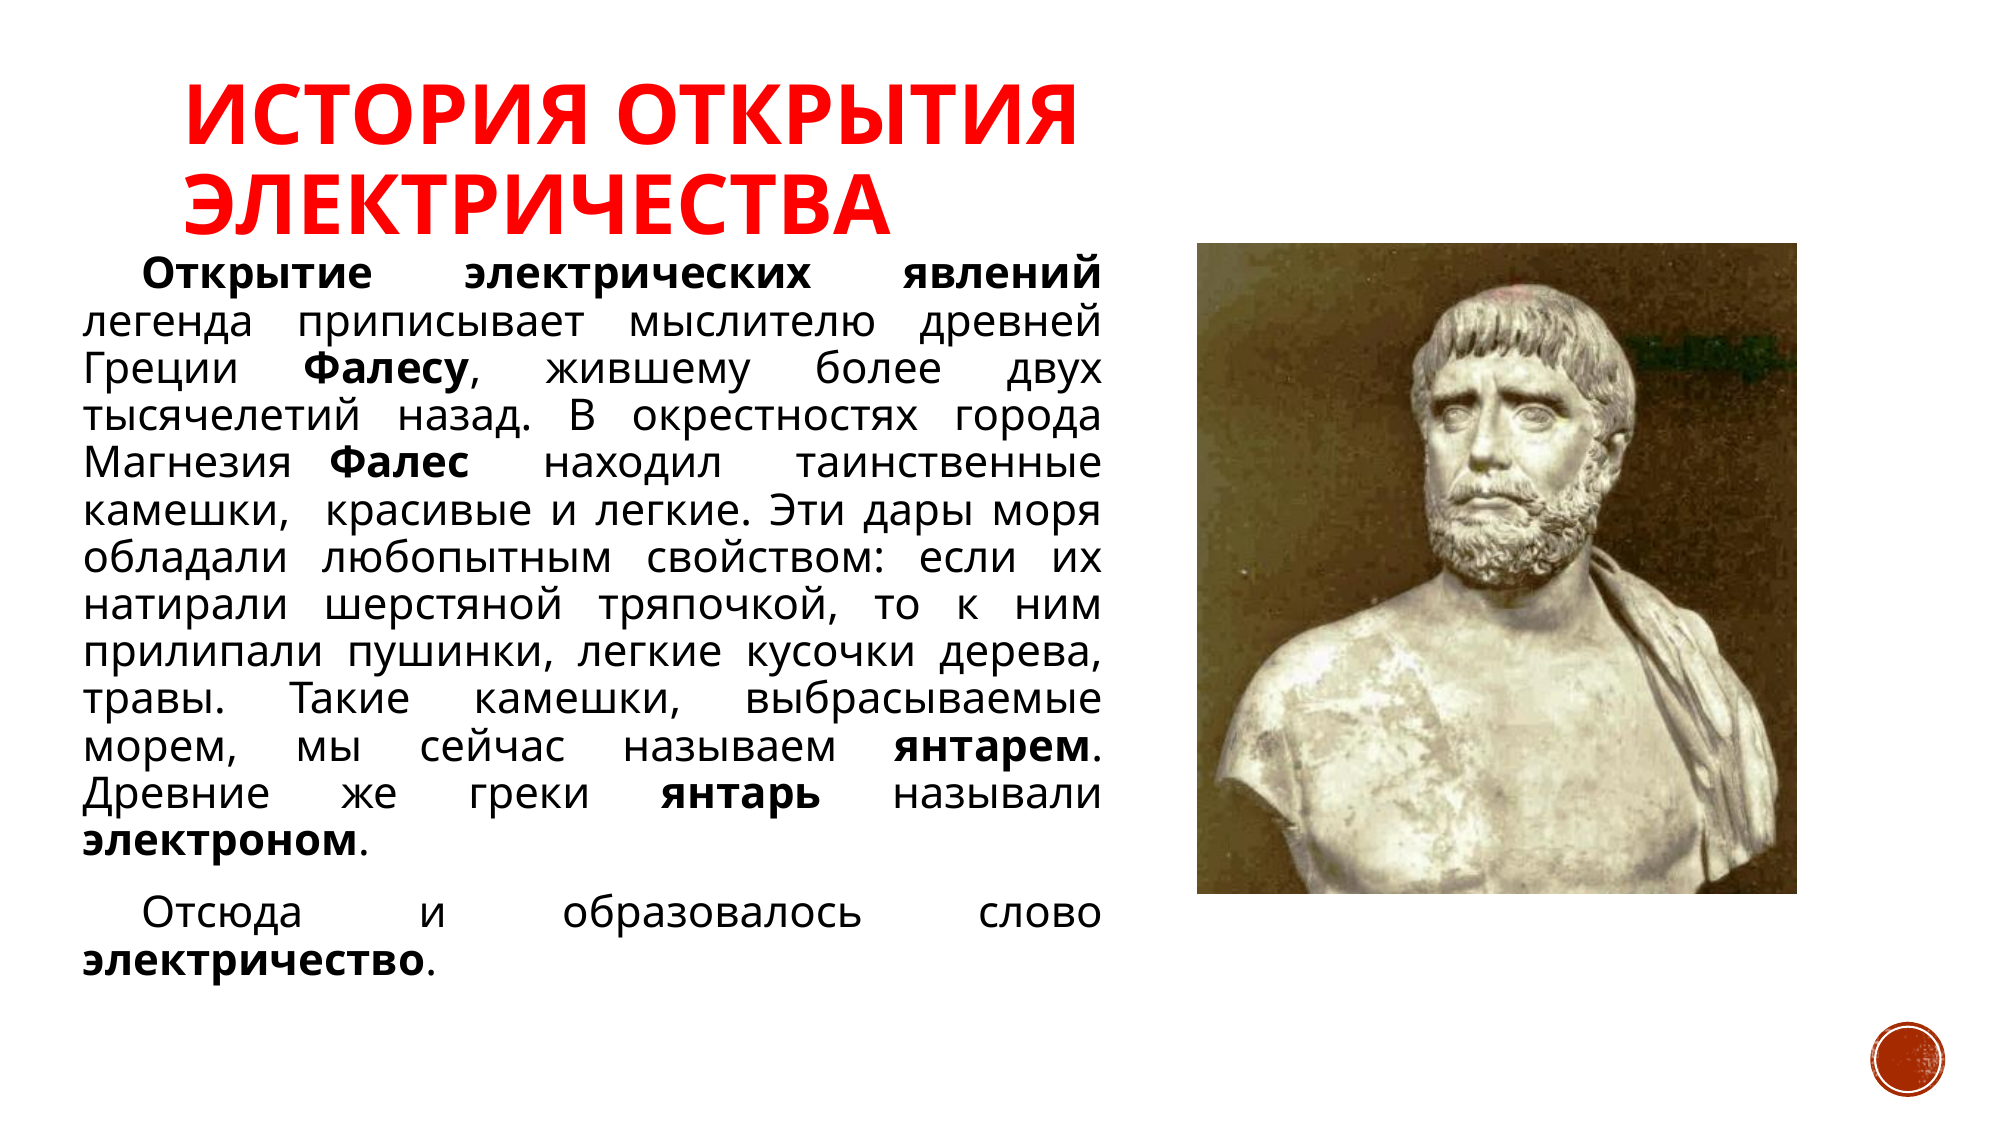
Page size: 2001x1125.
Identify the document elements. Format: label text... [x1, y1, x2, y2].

title История открытия электричества [167, 31, 1818, 296]
list Открытие электрических явлений легенда приписывает мыслителю древней Греции Фалесу, жившему более двух тысячелетий назад. В окрестностях города Магнезия Фалес находил таинственные камешки, красивые и легкие. Эти дары моря обладали любопытным свойством: если их натирали шерстяной тряпочкой, то к ним прилипали пушинки, легкие кусочки дерева, травы. Такие камешки, выбрасываемые морем, мы сейчас называем янтарем. Древние же греки янтарь называли электроном. Отсюда и образовалось слово электричество. [67, 243, 1119, 1094]
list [1200, 246, 1796, 892]
